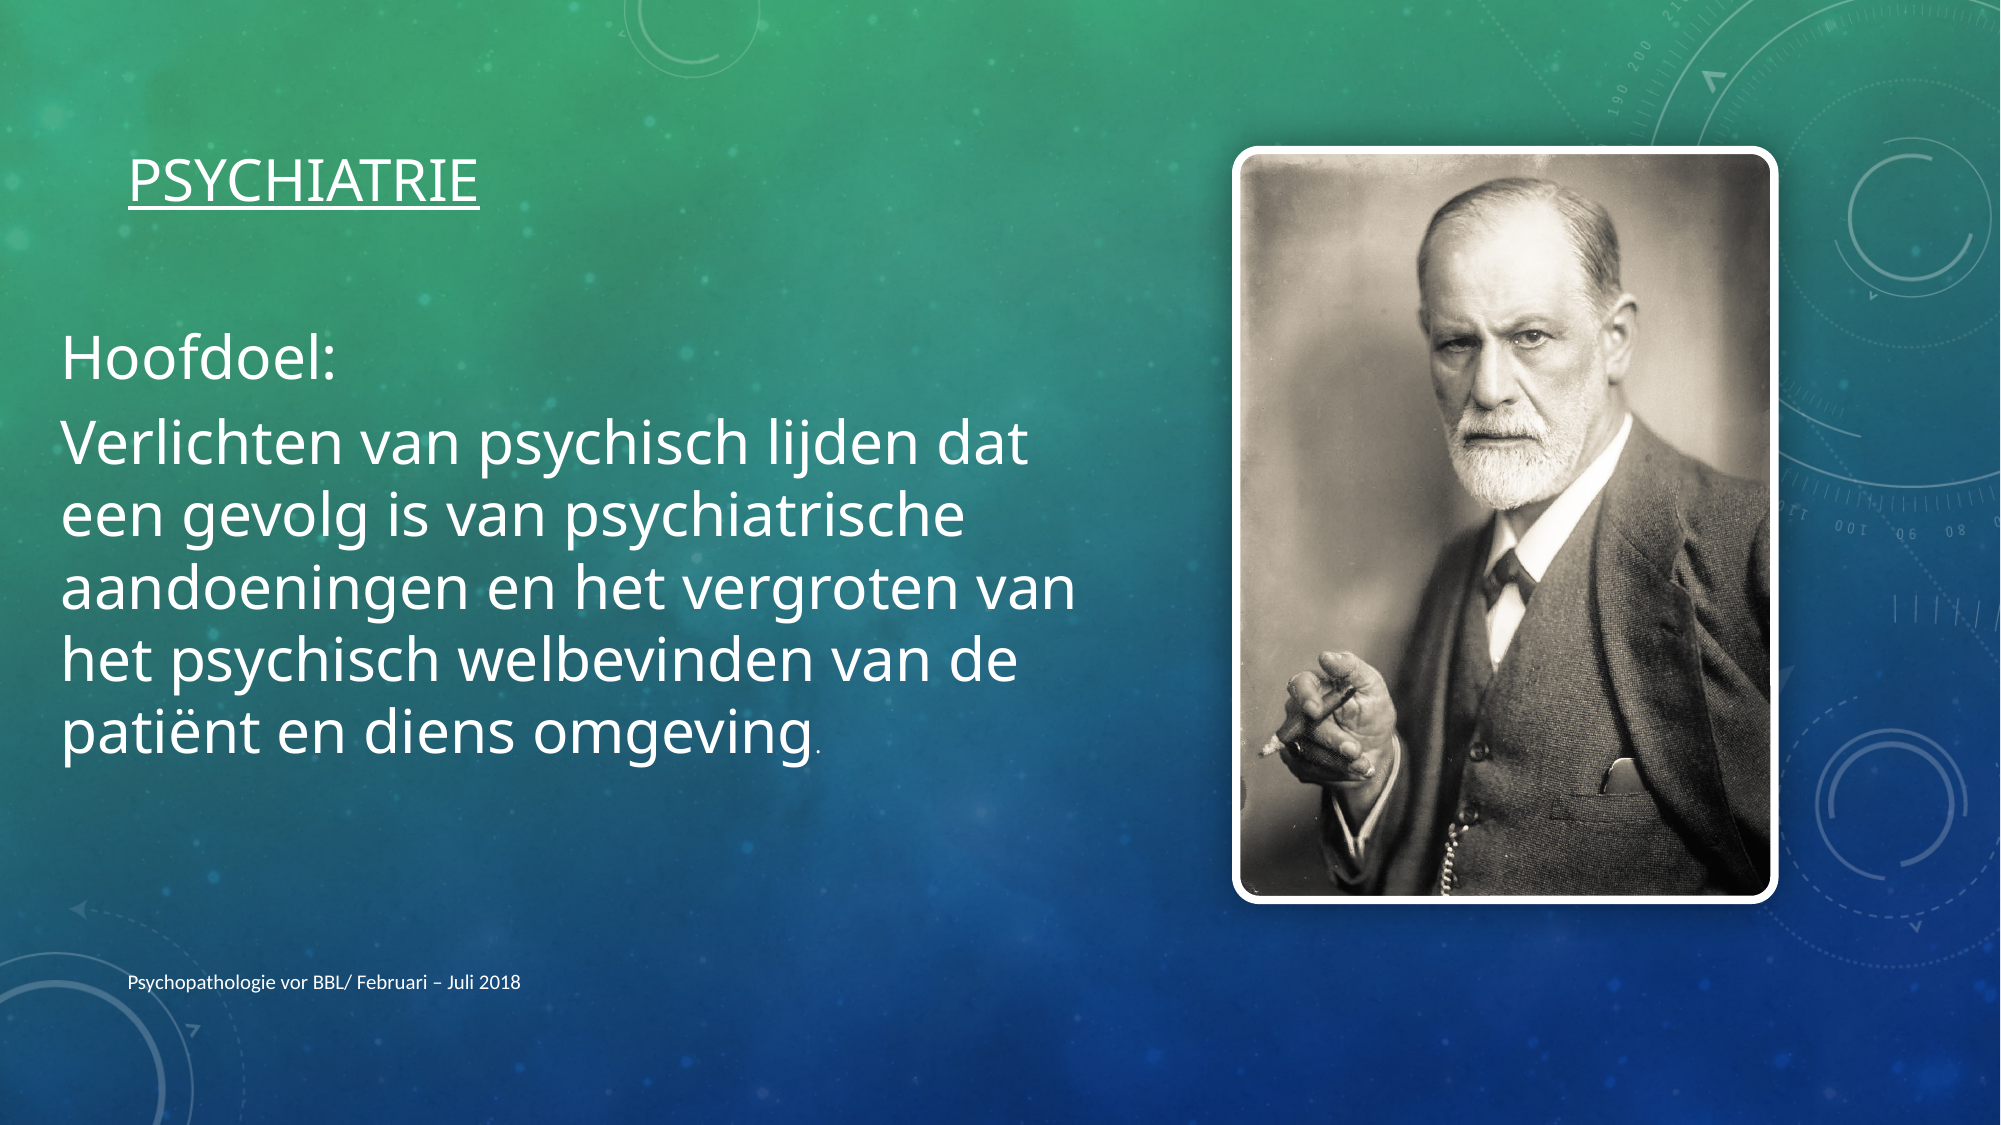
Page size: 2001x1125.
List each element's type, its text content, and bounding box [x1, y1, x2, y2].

footer Psychopathologie vor BBL/ Februari – Juli 2018 [112, 963, 1397, 1025]
title Psychiatrie [112, 113, 1124, 221]
list Hoofdoel: Verlichten van psychisch lijden dat een gevolg is van psychiatrische aandoeningen en het vergroten van het psychisch welbevinden van de patiënt en diens omgeving. [45, 311, 1124, 788]
picture [0, 0, 2001, 1125]
